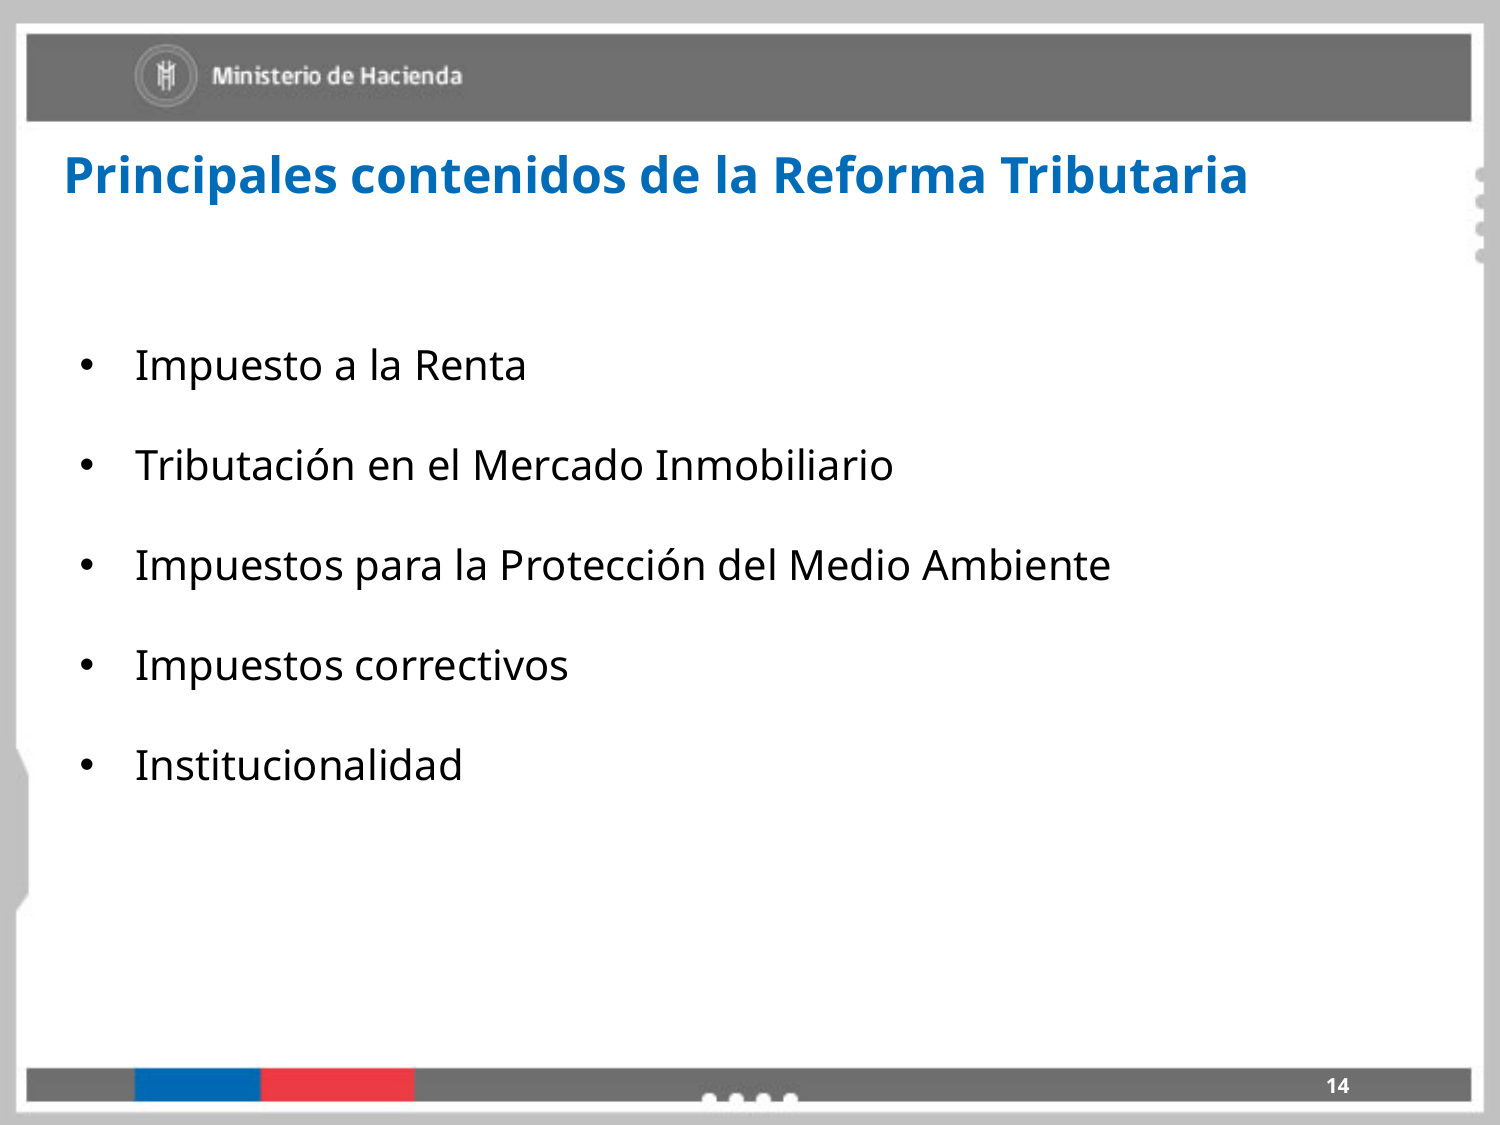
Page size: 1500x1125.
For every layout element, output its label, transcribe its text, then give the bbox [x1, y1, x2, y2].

slide_number 14 [1014, 1070, 1365, 1103]
text_box Principales contenidos de la Reforma Tributaria [48, 113, 1471, 243]
picture [0, 0, 1500, 1125]
list Impuesto a la Renta Tributación en el Mercado Inmobiliario Impuestos para la Protección del Medio Ambiente Impuestos correctivos Institucionalidad [64, 243, 1447, 1083]
